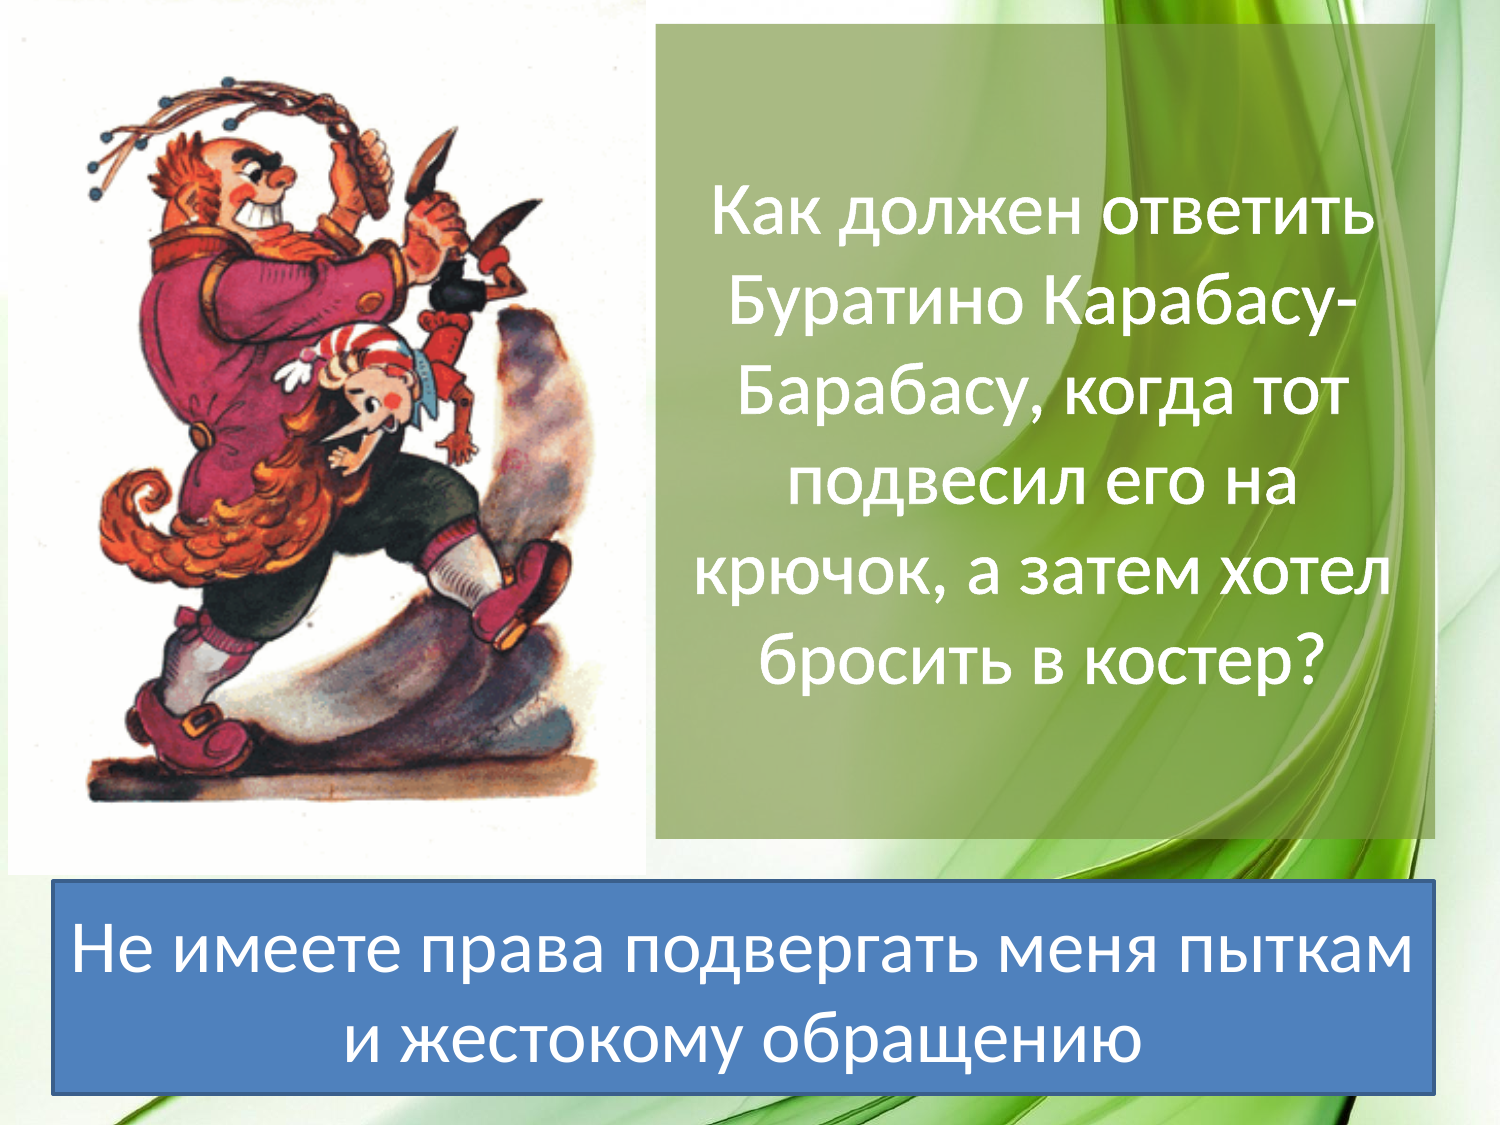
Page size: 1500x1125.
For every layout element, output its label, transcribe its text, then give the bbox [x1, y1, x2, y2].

text_box [653, 22, 1437, 841]
text_box Как должен ответить Буратино Карабасу-Барабасу, когда тот подвесил его на крючок, а затем хотел бросить в костер? [655, 151, 1431, 707]
text_box Не имеете права подвергать меня пыткам и жестокому обращению [51, 879, 1436, 1096]
picture [0, 0, 1500, 1125]
